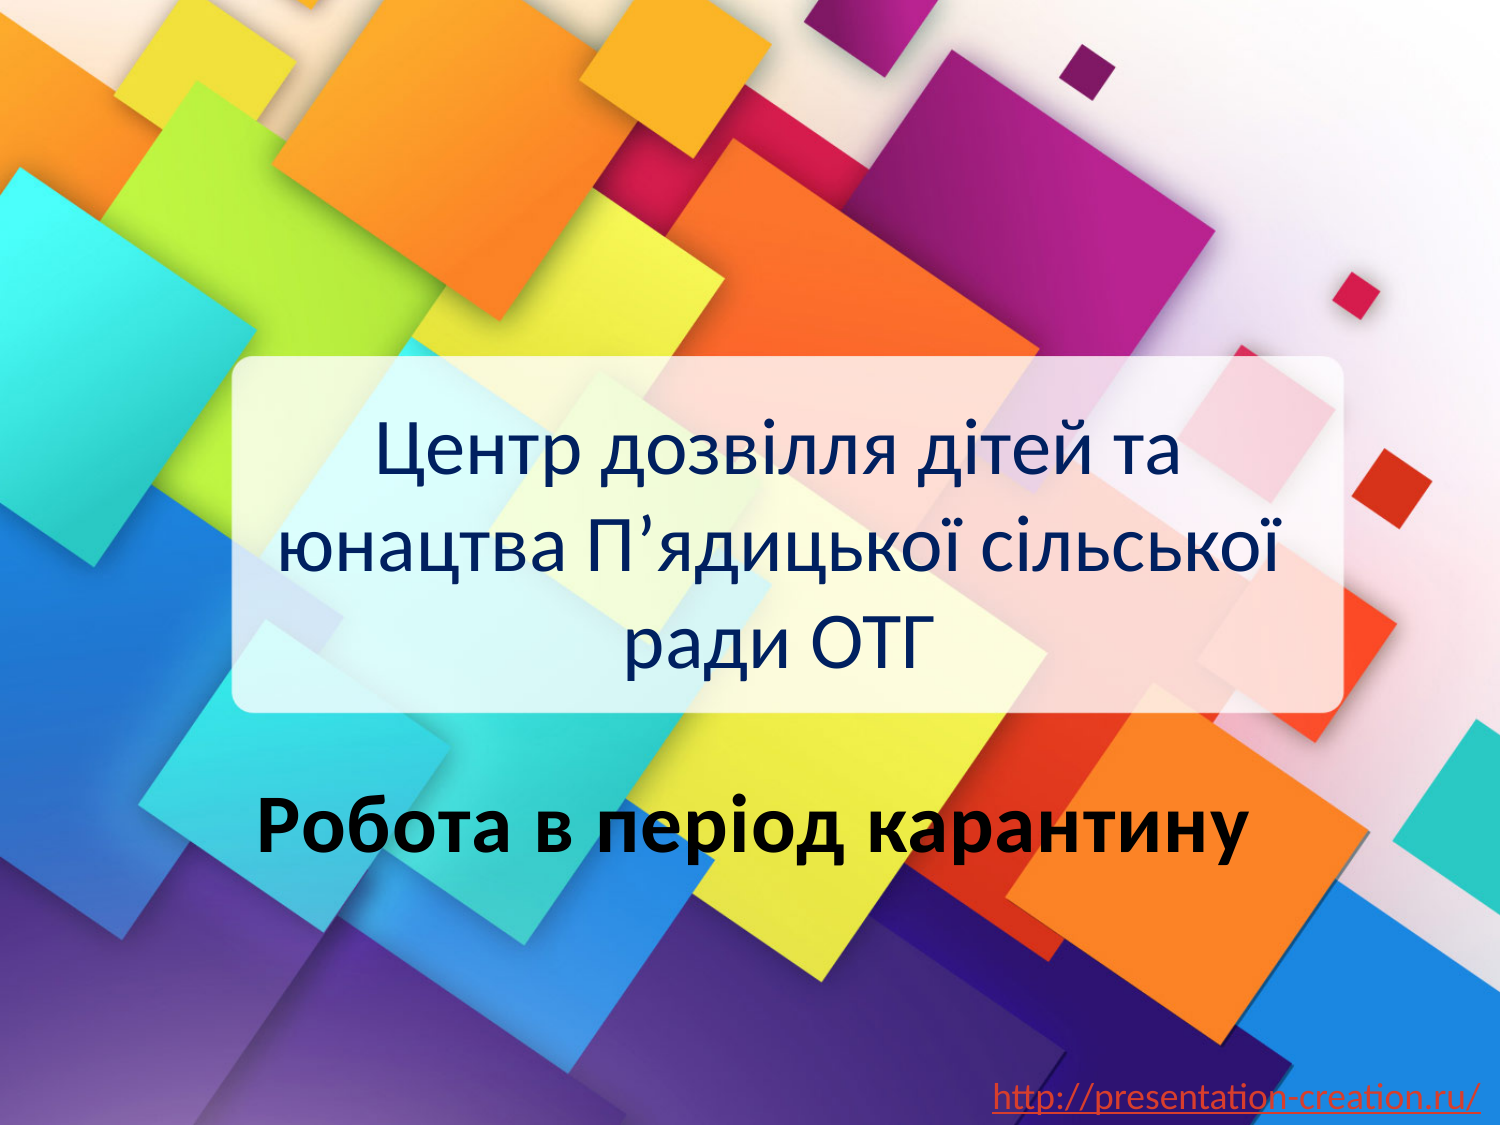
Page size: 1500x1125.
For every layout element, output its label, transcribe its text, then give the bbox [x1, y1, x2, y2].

title Центр дозвілля дітей та юнацтва П’ядицької сільської ради ОТГ [230, 385, 1329, 693]
picture [0, 0, 1500, 1125]
text_box Робота в період карантину [242, 762, 1353, 877]
